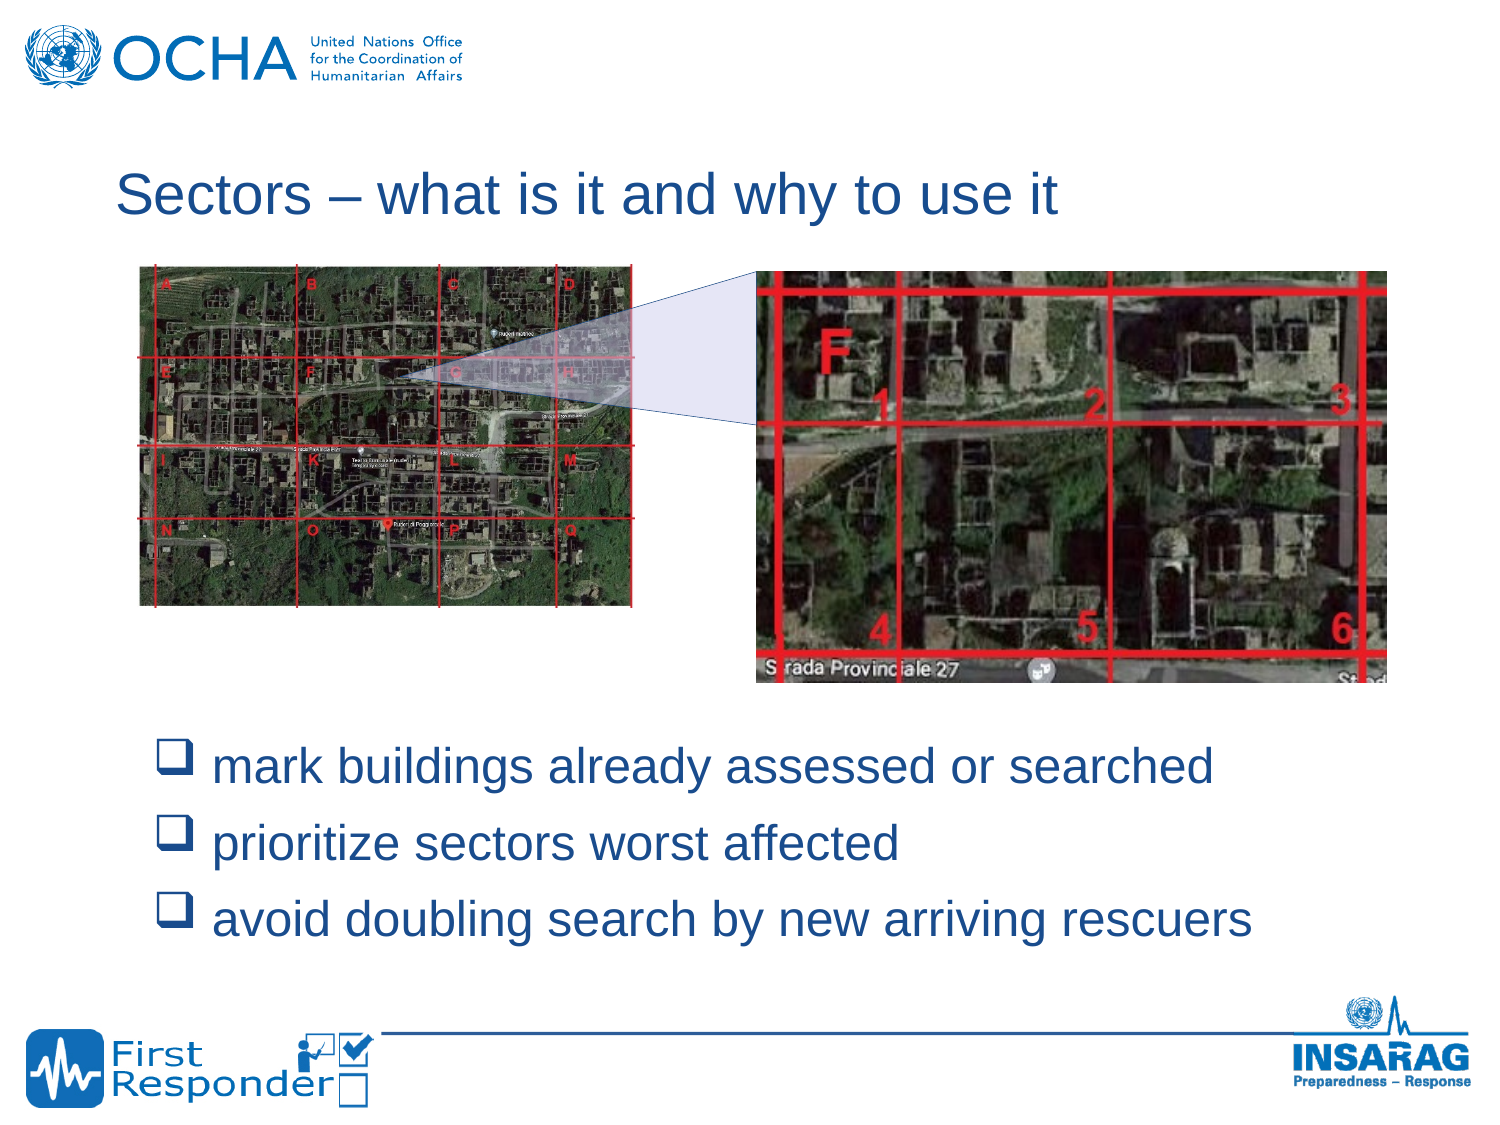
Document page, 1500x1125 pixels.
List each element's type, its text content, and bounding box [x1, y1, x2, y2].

picture [756, 271, 1387, 683]
text_box mark buildings already assessed or searched prioritize sectors worst affected avoid doubling search by new arriving rescuers [100, 724, 1395, 943]
picture [1287, 995, 1471, 1094]
text_box [638, 272, 753, 425]
picture [137, 264, 635, 609]
list Sectors – what is it and why to use it [100, 147, 1451, 236]
picture [24, 1024, 375, 1113]
